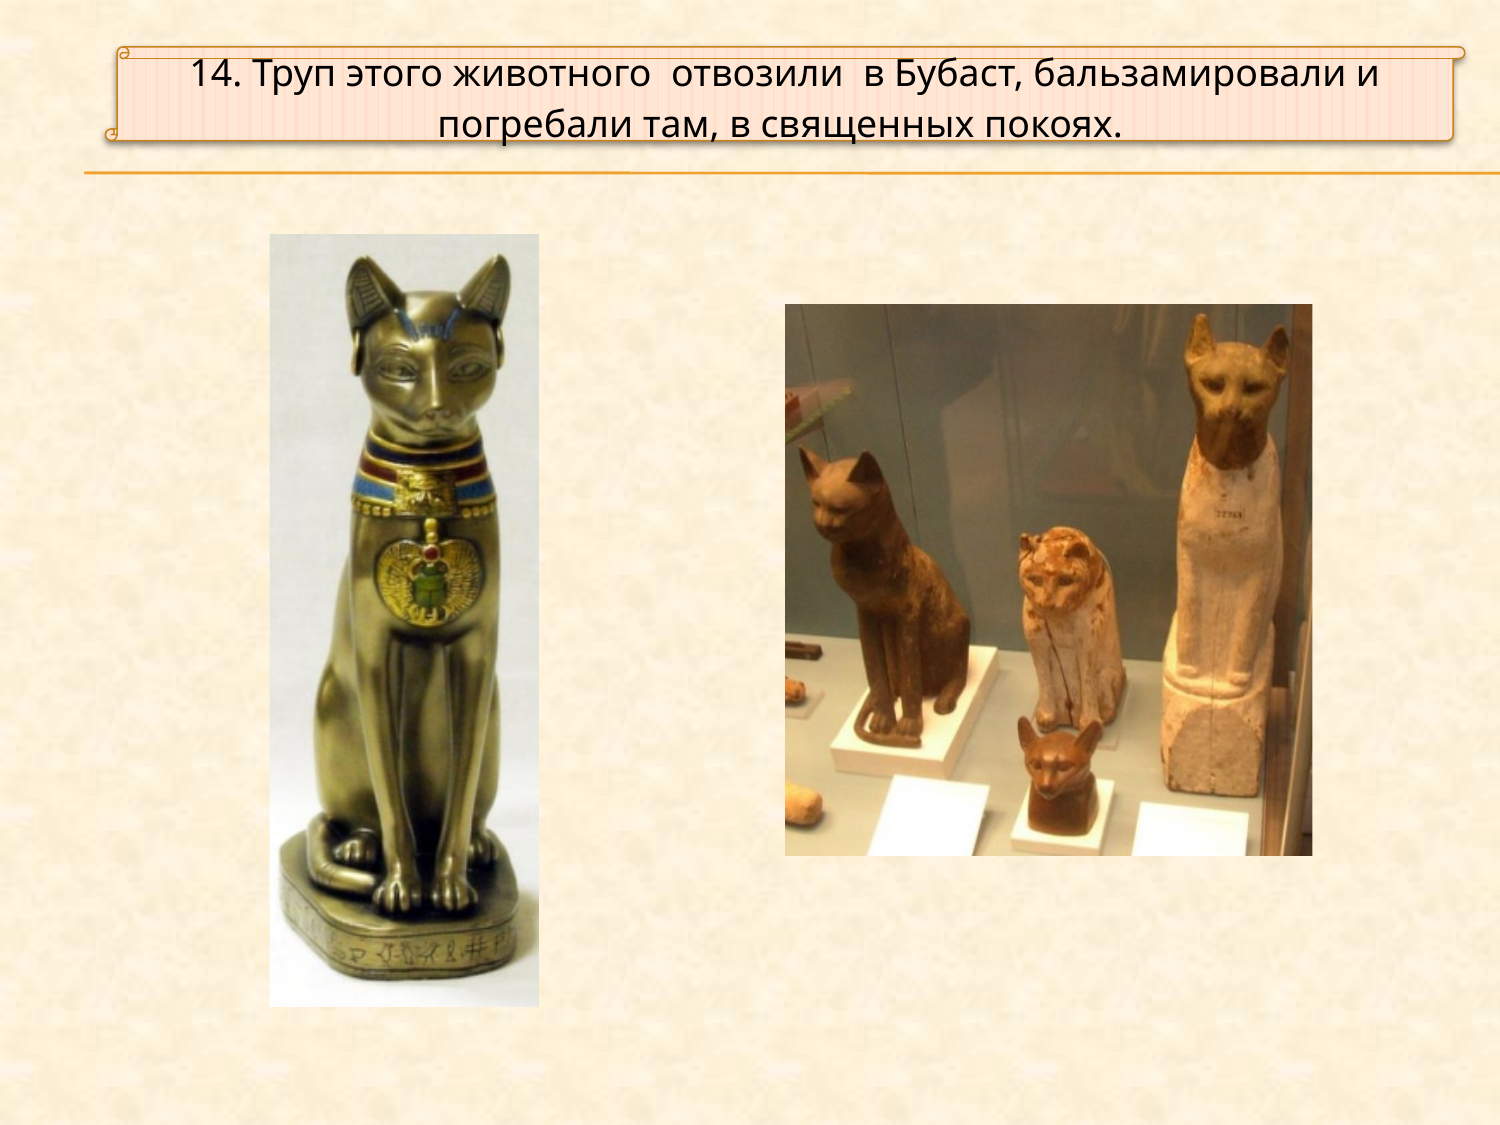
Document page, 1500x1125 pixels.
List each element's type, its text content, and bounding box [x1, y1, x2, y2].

text_box 14. Труп этого животного отвозили в Бубаст, бальзамировали и погребали там, в священных покоях. [104, 46, 1466, 142]
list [269, 234, 540, 1007]
picture [0, 0, 1500, 1125]
